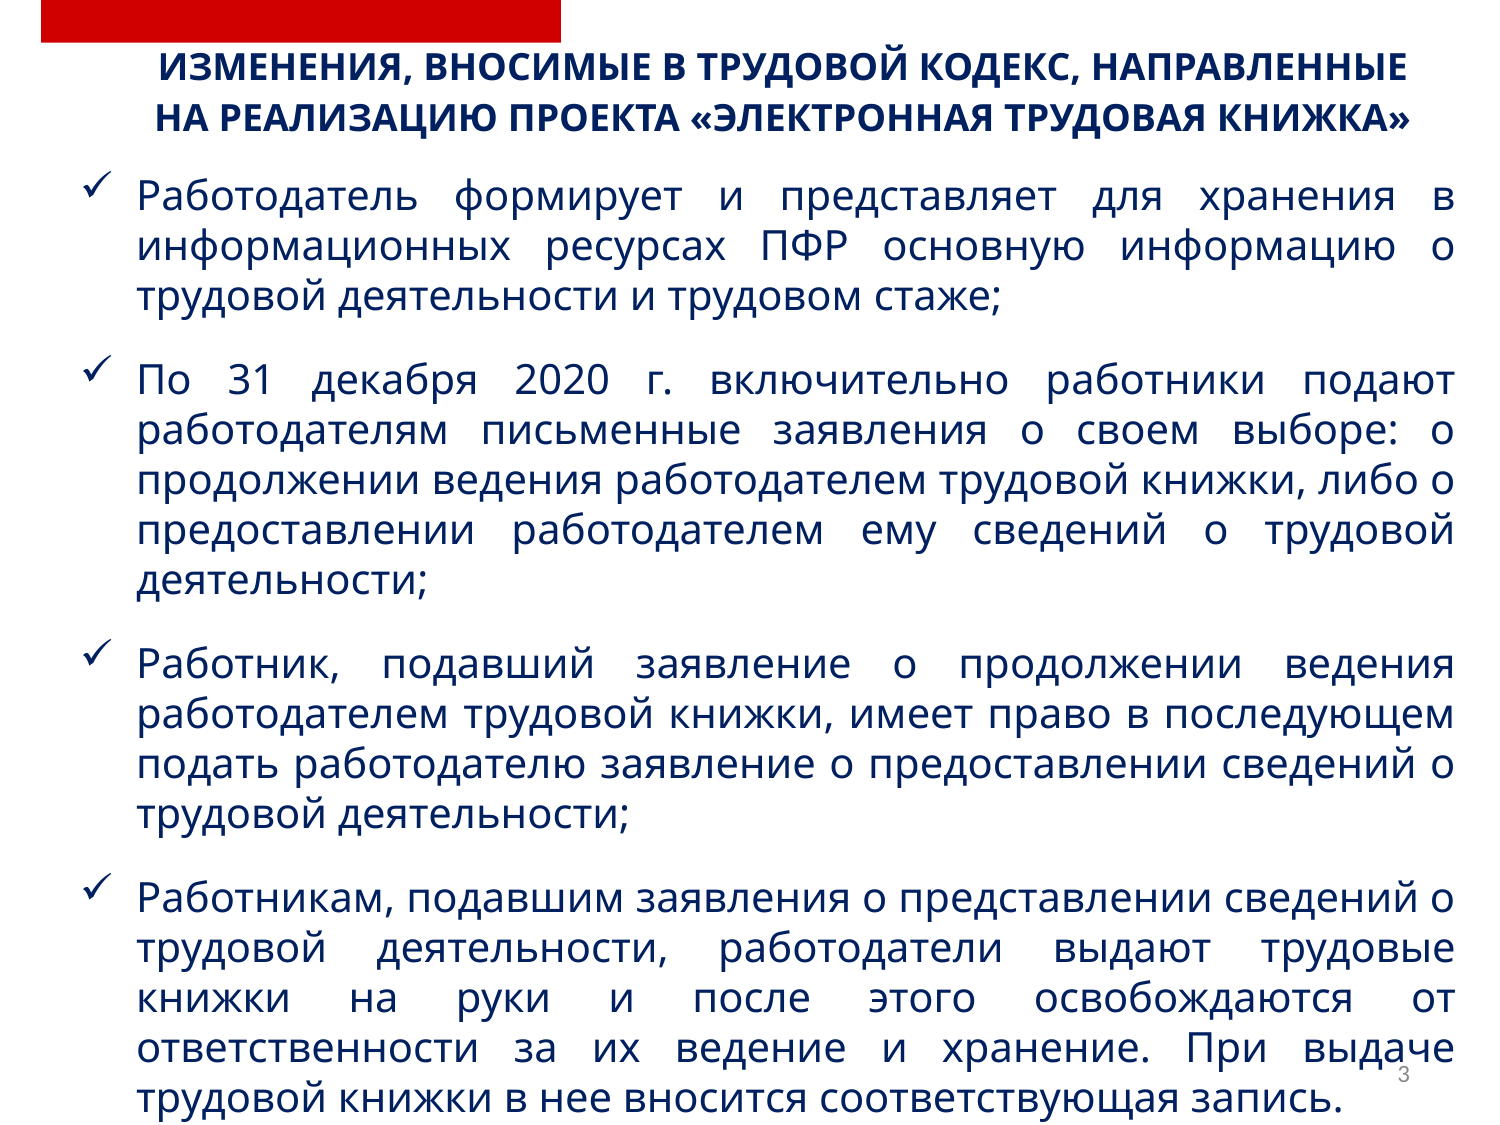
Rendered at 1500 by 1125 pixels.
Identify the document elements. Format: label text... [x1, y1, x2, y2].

list Работодатель формирует и представляет для хранения в информационных ресурсах ПФР основную информацию о трудовой деятельности и трудовом стаже; По 31 декабря 2020 г. включительно работники подают работодателям письменные заявления о своем выборе: о продолжении ведения работодателем трудовой книжки, либо о предоставлении работодателем ему сведений о трудовой деятельности; Работник, подавший заявление о продолжении ведения работодателем трудовой книжки, имеет право в последующем подать работодателю заявление о предоставлении сведений о трудовой деятельности; Работникам, подавшим заявления о представлении сведений о трудовой деятельности, работодатели выдают трудовые книжки на руки и после этого освобождаются от ответственности за их ведение и хранение. При выдаче трудовой книжки в нее вносится соответствующая запись. [64, 160, 1472, 1125]
text_box [39, 0, 112, 45]
slide_number 3 [1074, 1042, 1425, 1103]
table_header ИЗМЕНЕНИЯ, ВНОСИМЫЕ В ТРУДОВОЙ КОДЕКС, НАПРАВЛЕННЫЕ НА РЕАЛИЗАЦИЮ ПРОЕКТА «ЭЛЕКТРОННАЯ ТРУДОВАЯ КНИЖКА» [112, 0, 1454, 150]
